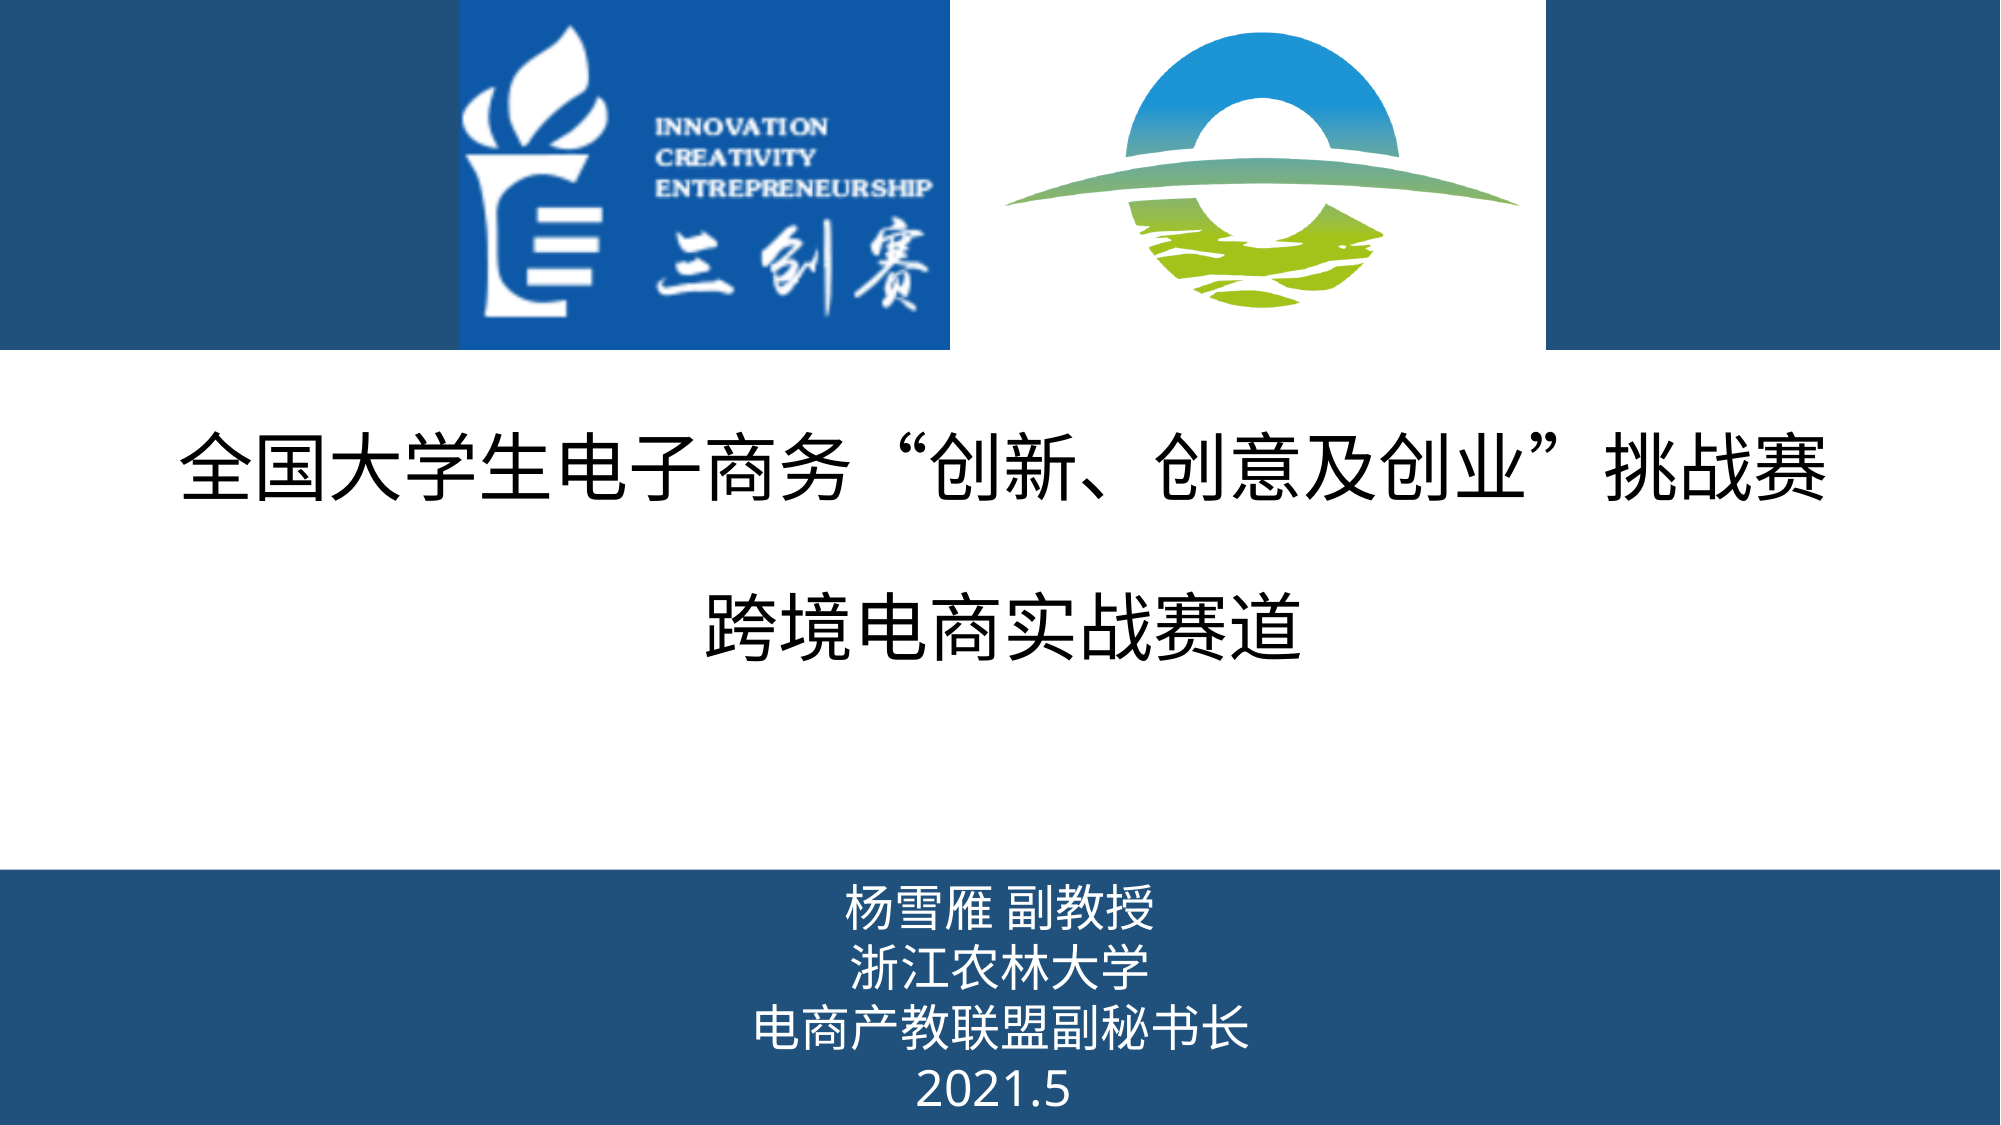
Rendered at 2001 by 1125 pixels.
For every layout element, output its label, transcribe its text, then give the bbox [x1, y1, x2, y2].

text_box 全国大学生电子商务“创新、创意及创业”挑战赛 跨境电商实战赛道 [0, 368, 2000, 826]
text_box 杨雪雁 副教授 浙江农林大学 电商产教联盟副秘书长 2021.5 [371, 868, 1628, 1124]
picture [460, 0, 1546, 350]
